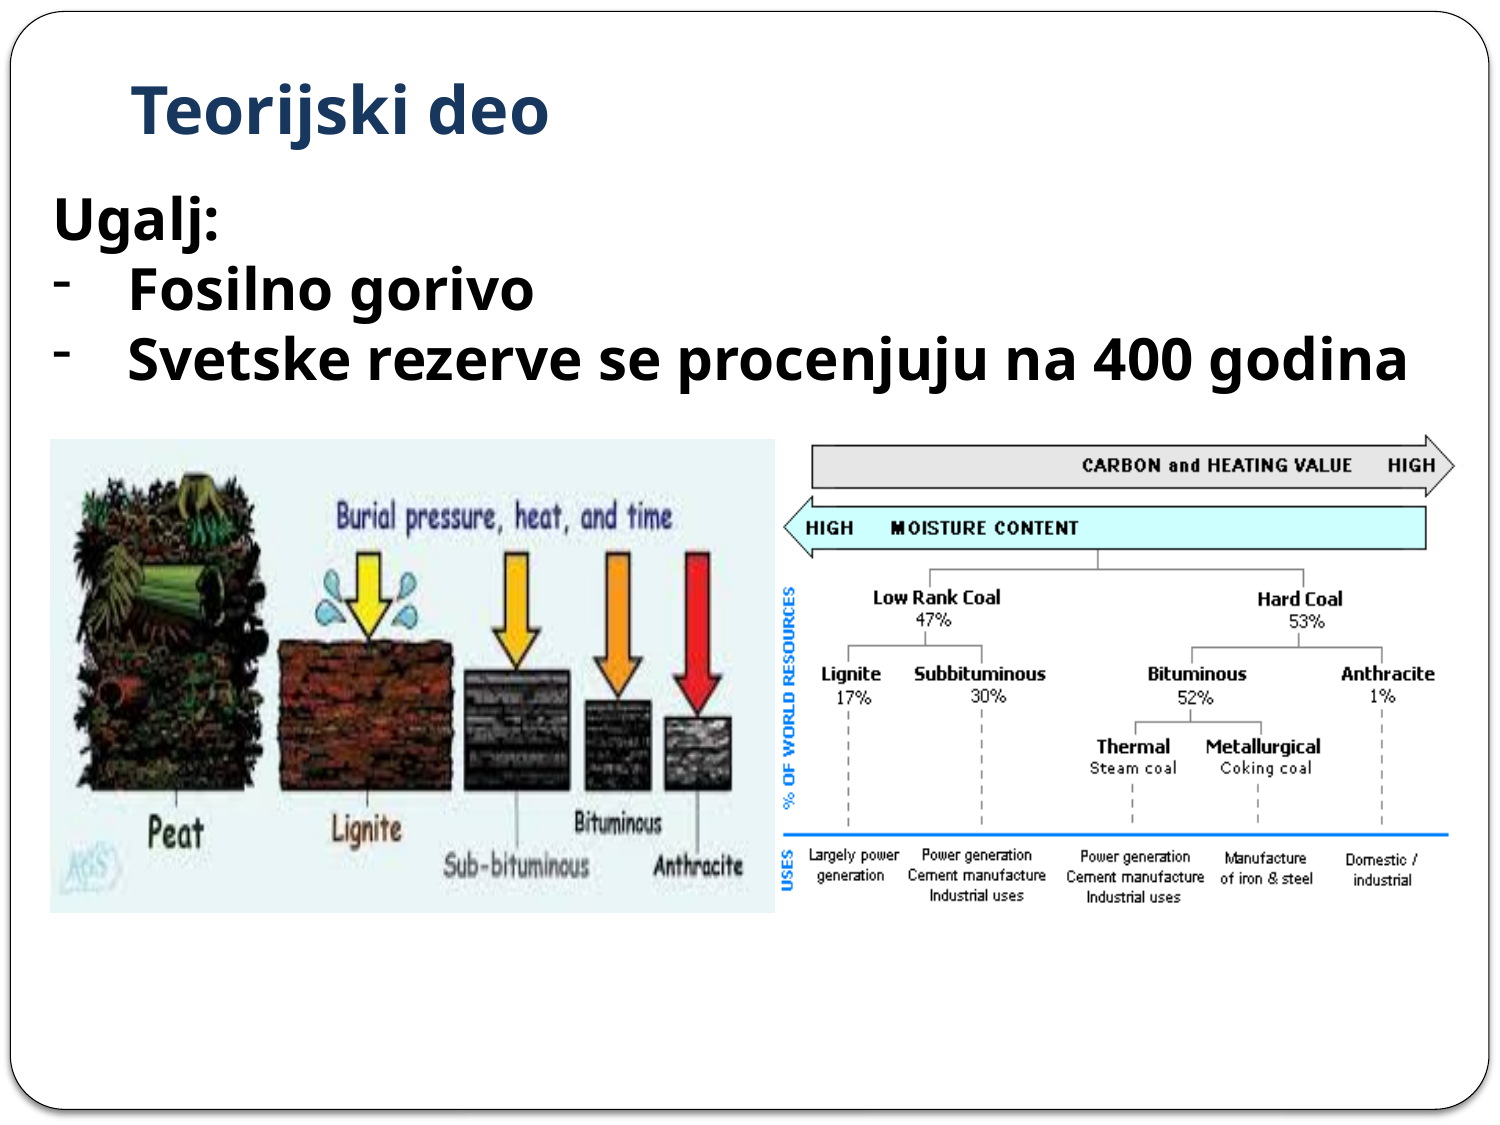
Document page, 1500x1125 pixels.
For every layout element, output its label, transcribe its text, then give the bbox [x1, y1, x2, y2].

picture [49, 418, 1474, 926]
text_box Teorijski deo [115, 60, 566, 156]
text_box Ugalj: Fosilno gorivo Svetske rezerve se procenjuju na 400 godina [37, 174, 1450, 400]
